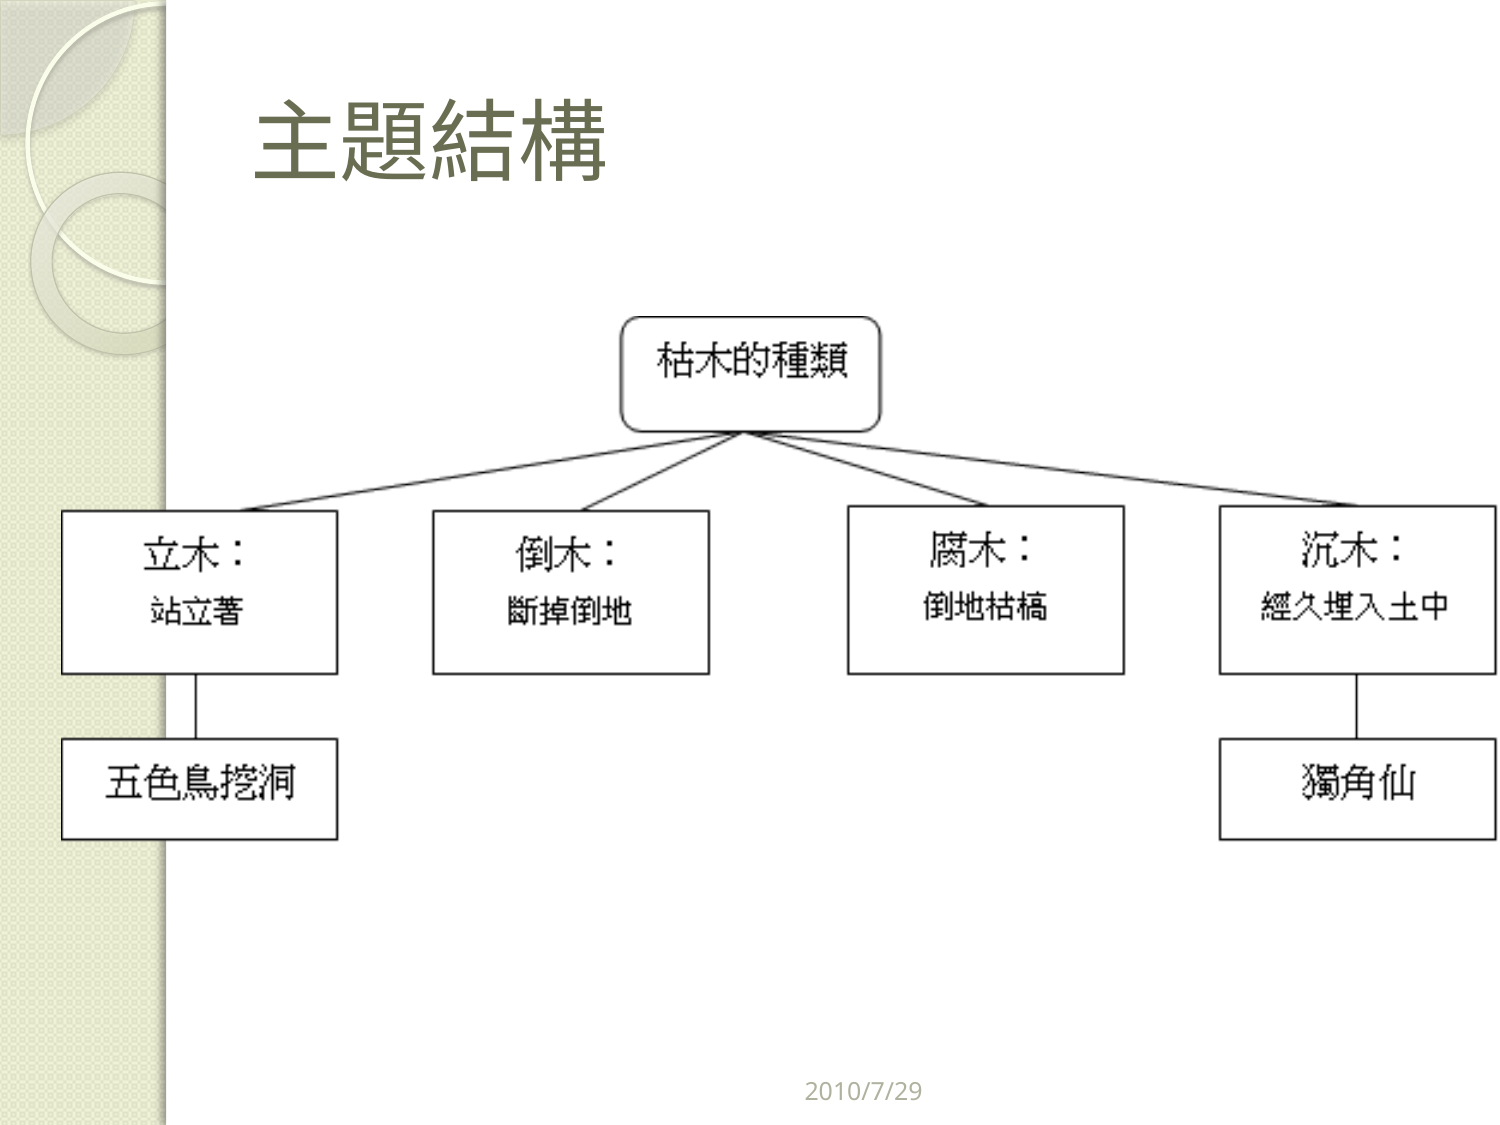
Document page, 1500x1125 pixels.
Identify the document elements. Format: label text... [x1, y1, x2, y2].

title 主題結構 [235, 45, 1466, 233]
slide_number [587, 1034, 938, 1113]
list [61, 316, 1500, 844]
